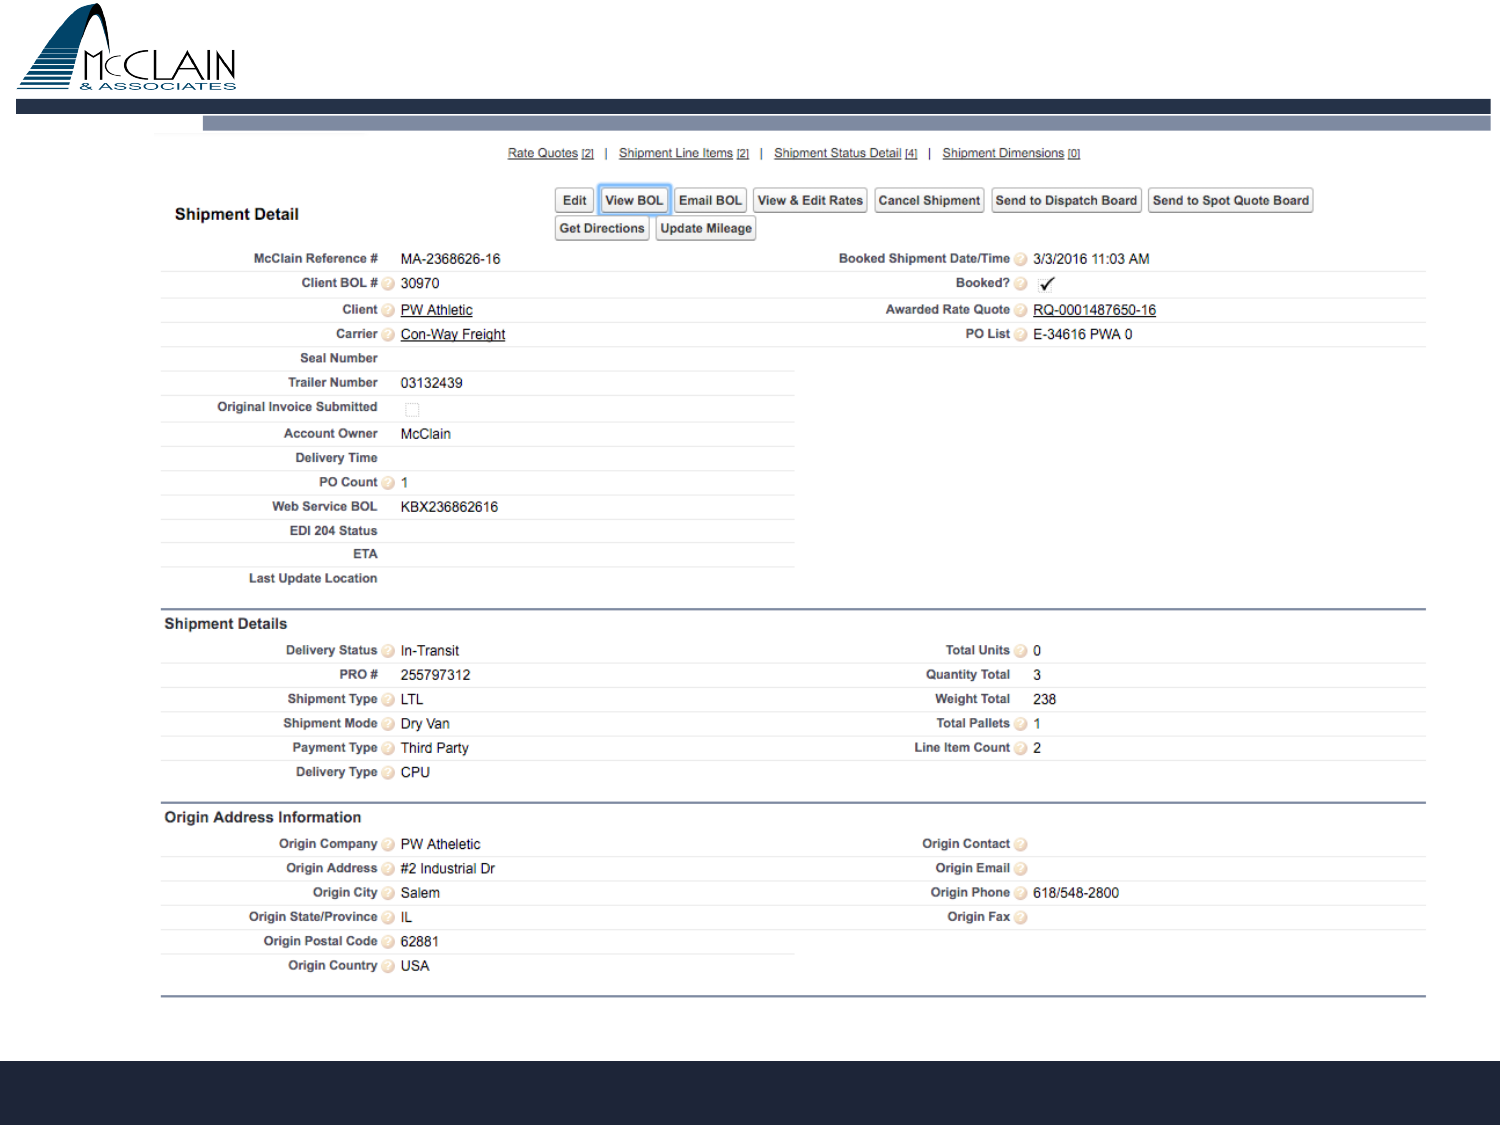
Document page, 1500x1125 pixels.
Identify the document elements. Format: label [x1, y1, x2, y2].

picture [0, 1061, 1500, 1125]
picture [16, 3, 236, 90]
picture [154, 133, 1433, 1001]
